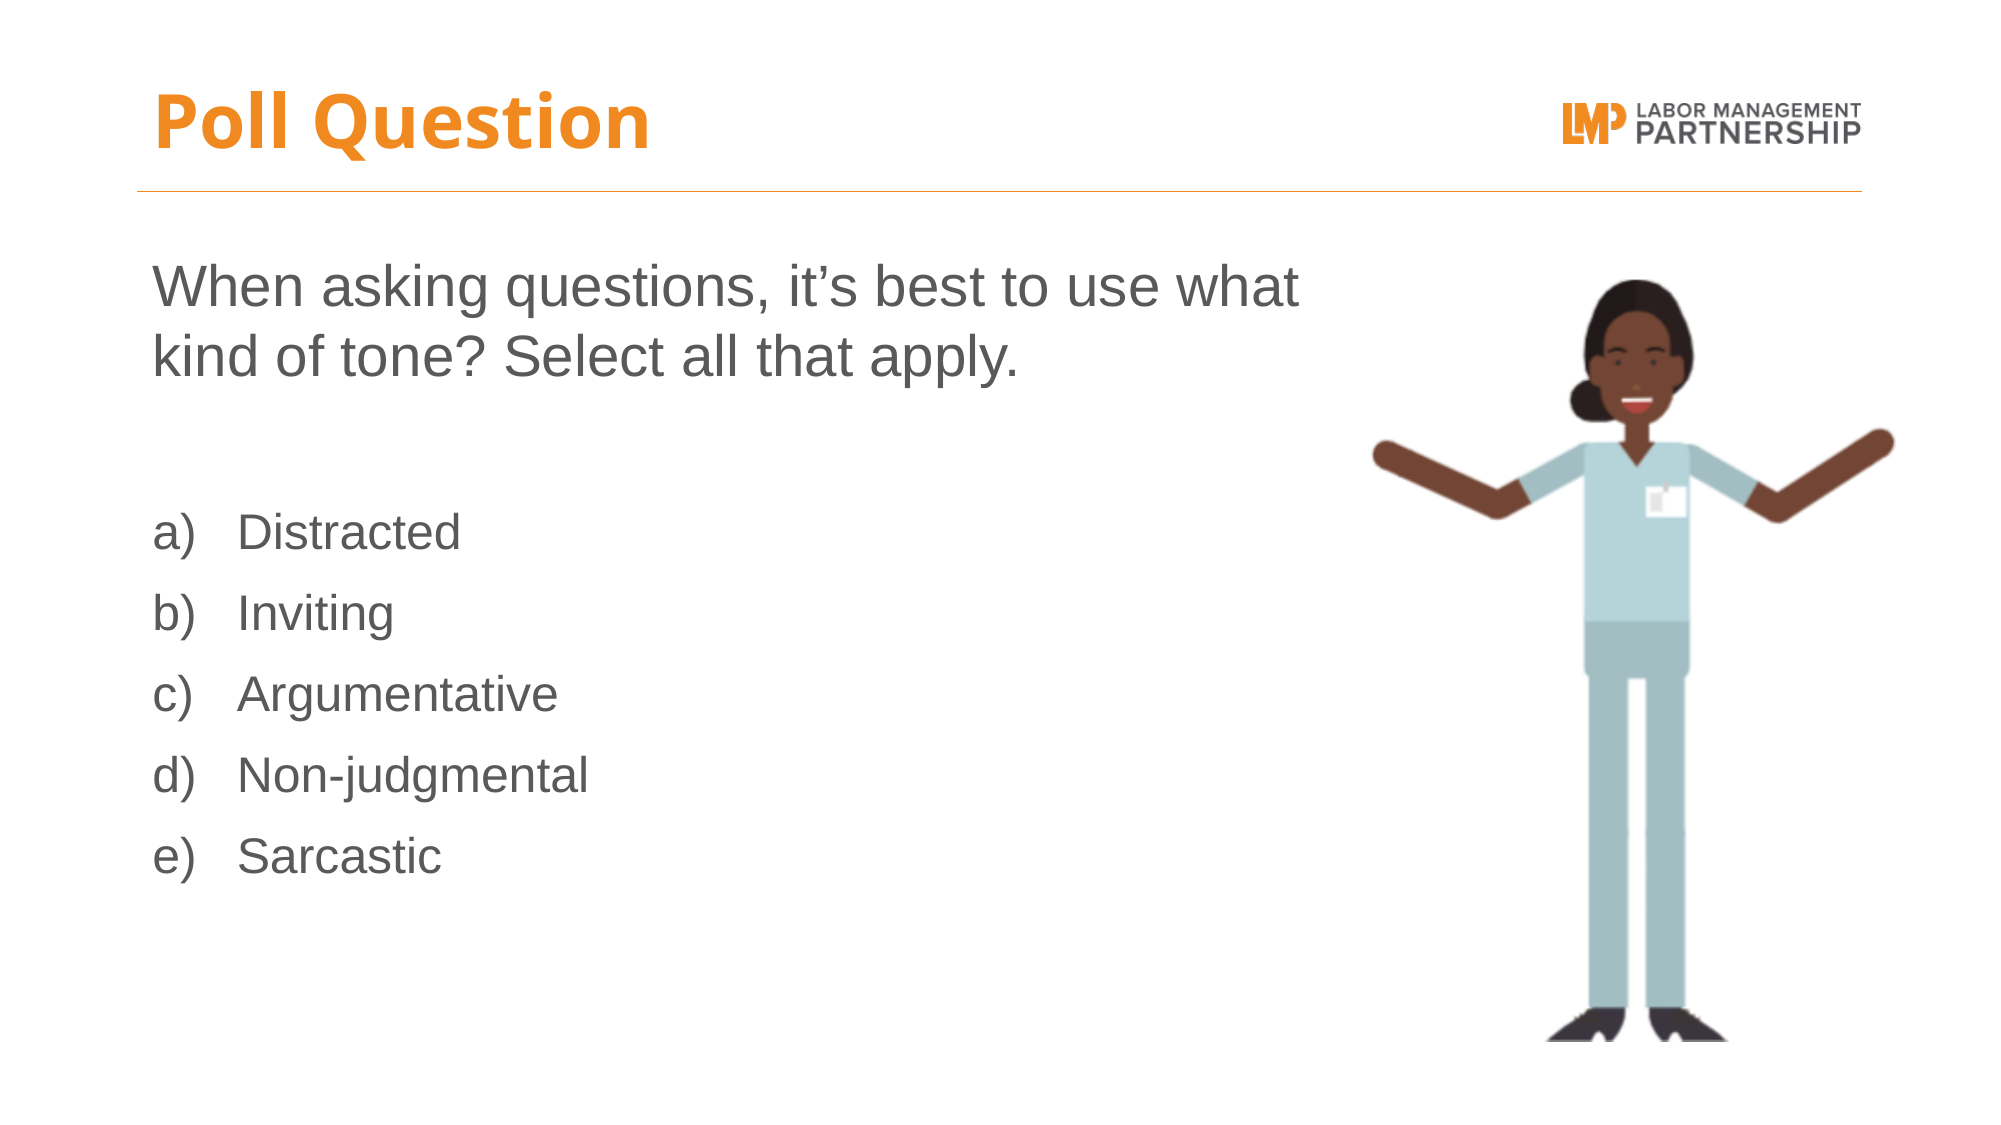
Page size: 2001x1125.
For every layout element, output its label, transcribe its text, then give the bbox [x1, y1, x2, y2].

title Poll Question [137, 59, 1529, 188]
picture [1562, 103, 1863, 144]
picture [1370, 240, 1903, 1042]
list When asking questions, it’s best to use what kind of tone? Select all that apply. Distracted Inviting Argumentative Non-judgmental Sarcastic [137, 240, 1370, 1014]
